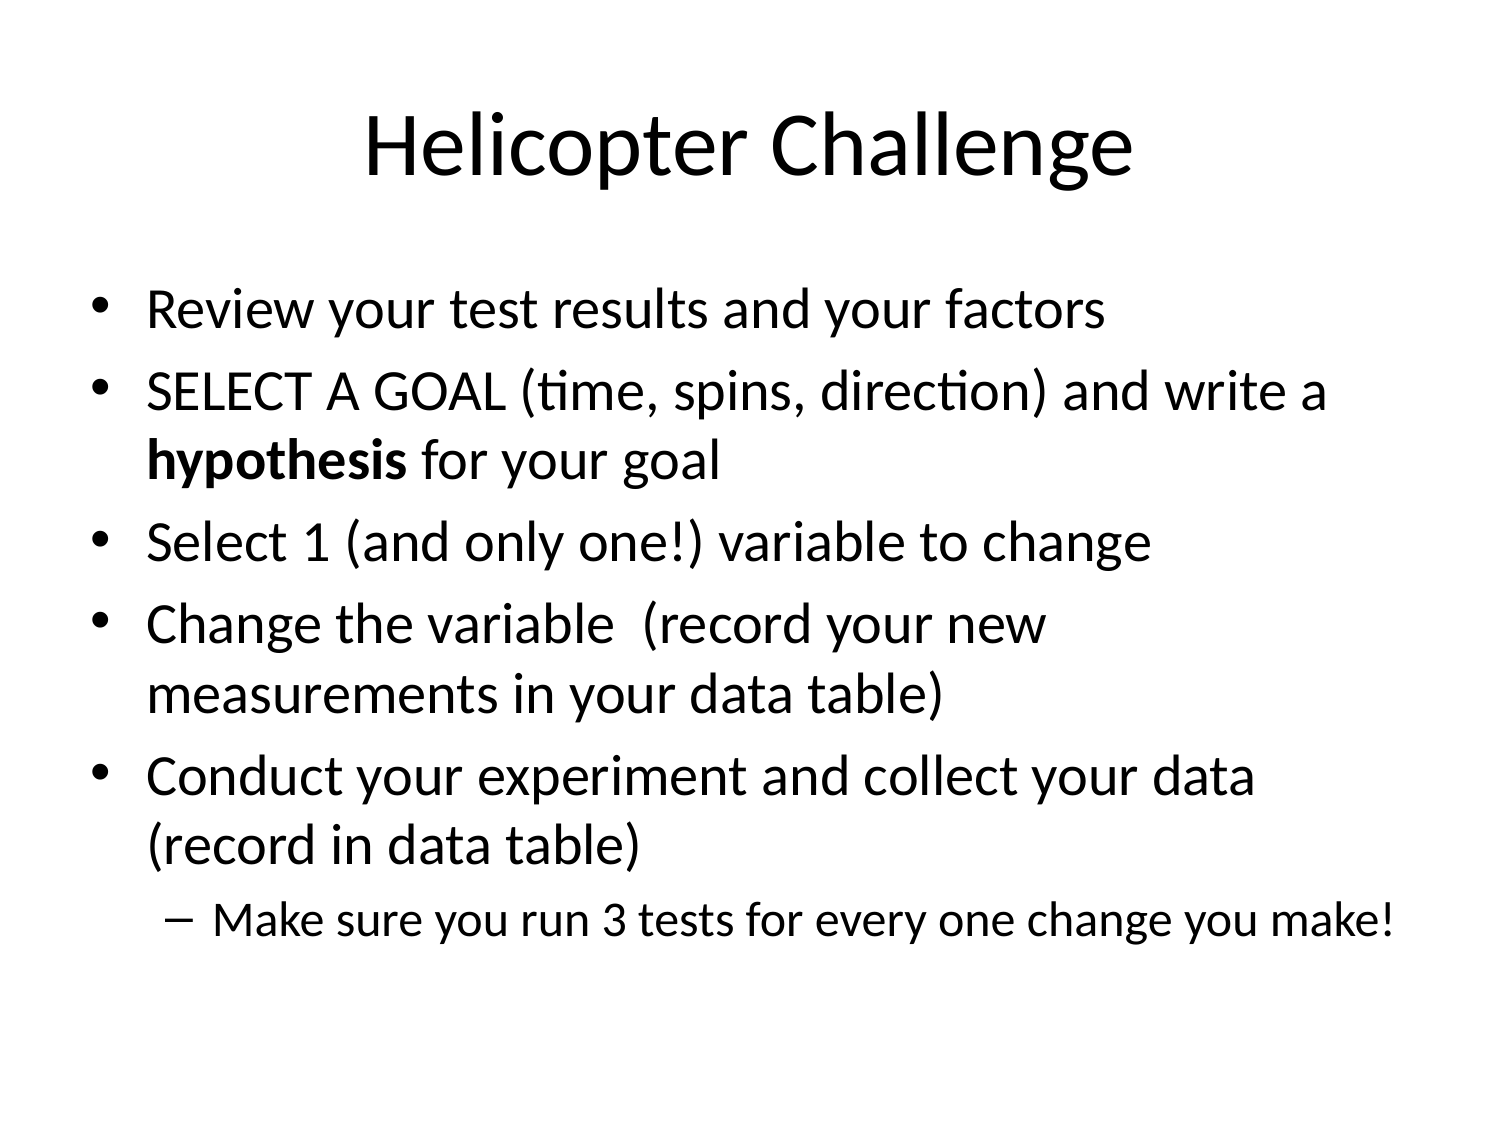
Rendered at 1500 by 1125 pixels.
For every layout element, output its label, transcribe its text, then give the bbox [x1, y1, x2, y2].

list Review your test results and your factors SELECT A GOAL (time, spins, direction) and write a hypothesis for your goal Select 1 (and only one!) variable to change Change the variable (record your new measurements in your data table) Conduct your experiment and collect your data (record in data table) Make sure you run 3 tests for every one change you make! [75, 262, 1425, 1005]
title Helicopter Challenge [75, 45, 1425, 233]
